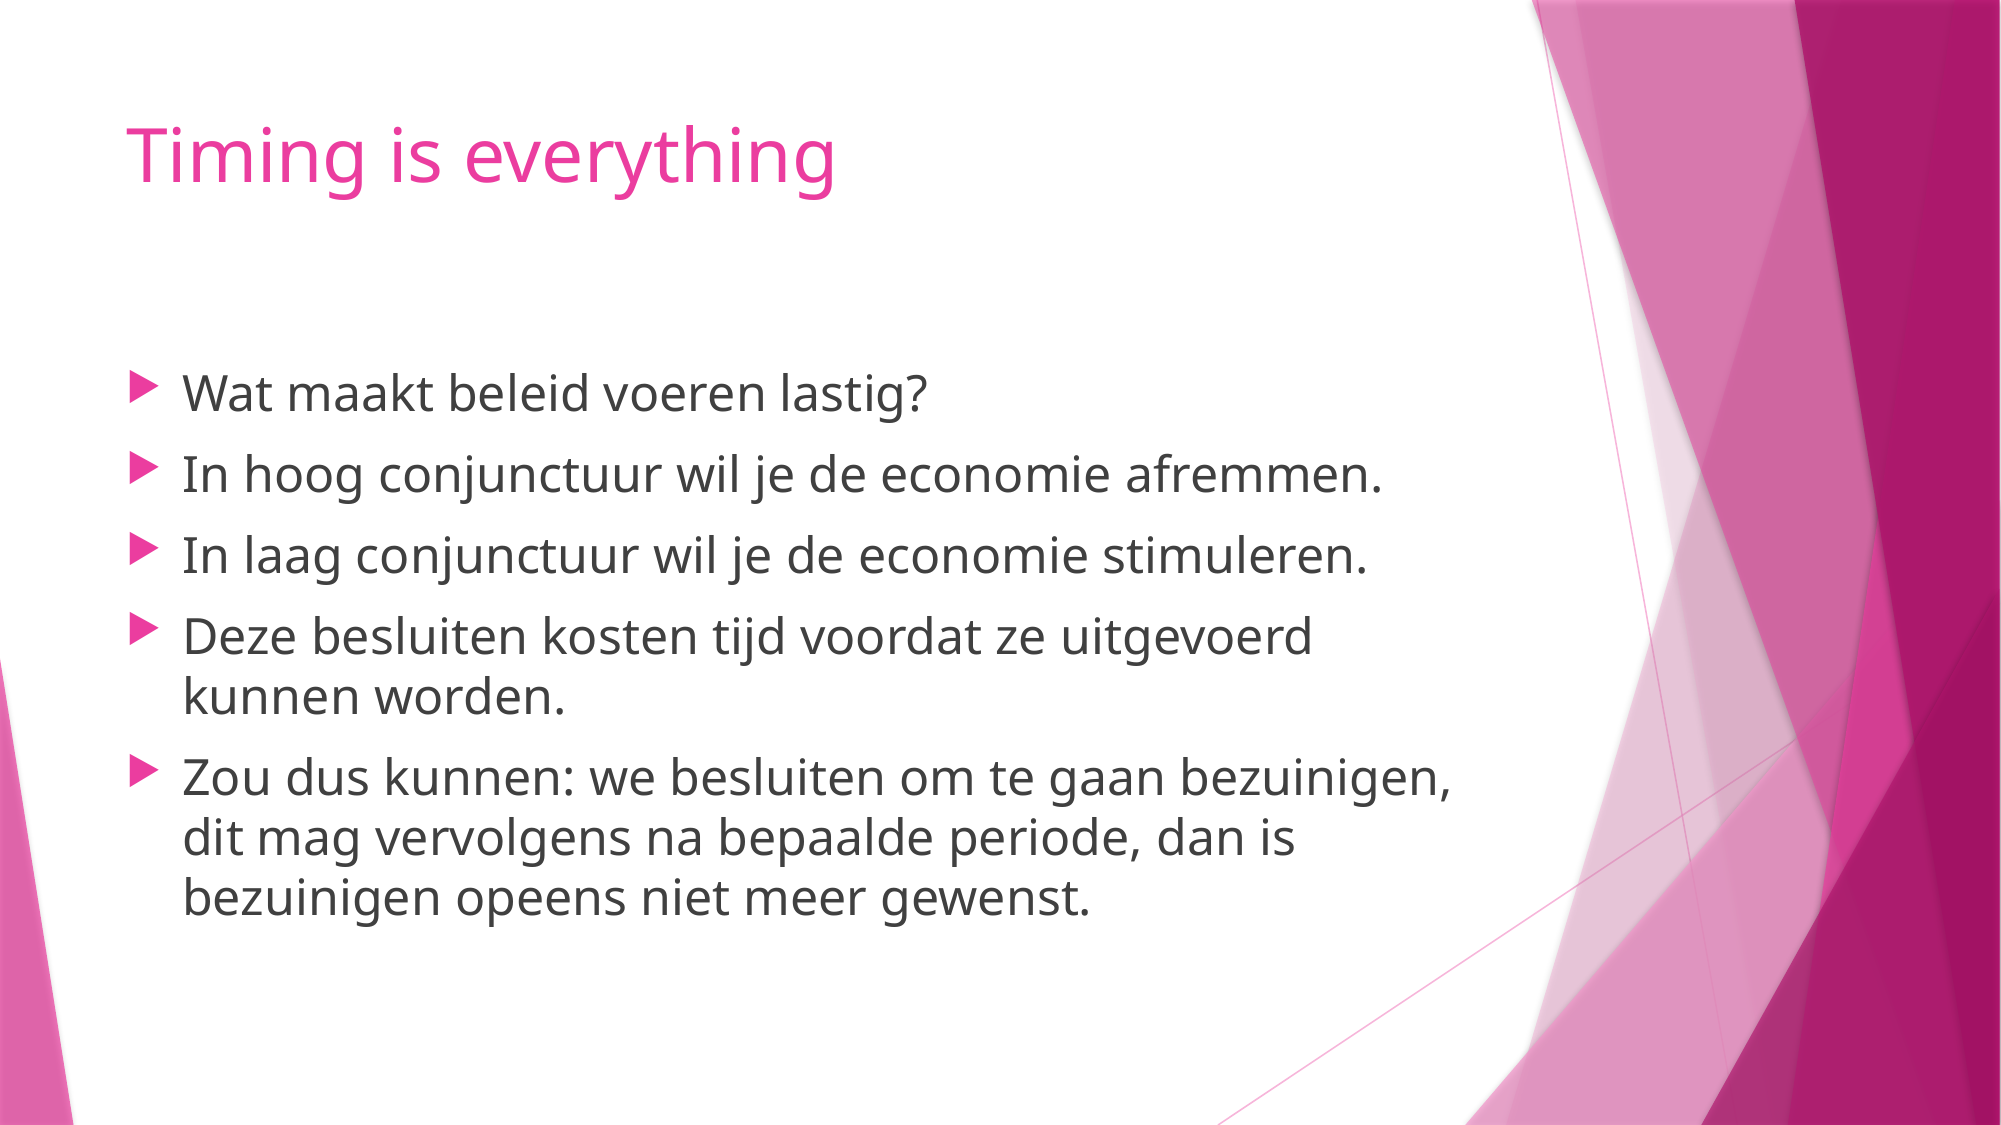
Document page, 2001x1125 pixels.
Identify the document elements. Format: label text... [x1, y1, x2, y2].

list Wat maakt beleid voeren lastig? In hoog conjunctuur wil je de economie afremmen. In laag conjunctuur wil je de economie stimuleren. Deze besluiten kosten tijd voordat ze uitgevoerd kunnen worden. Zou dus kunnen: we besluiten om te gaan bezuinigen, dit mag vervolgens na bepaalde periode, dan is bezuinigen opeens niet meer gewenst. [111, 354, 1522, 992]
title Timing is everything [111, 99, 1522, 317]
